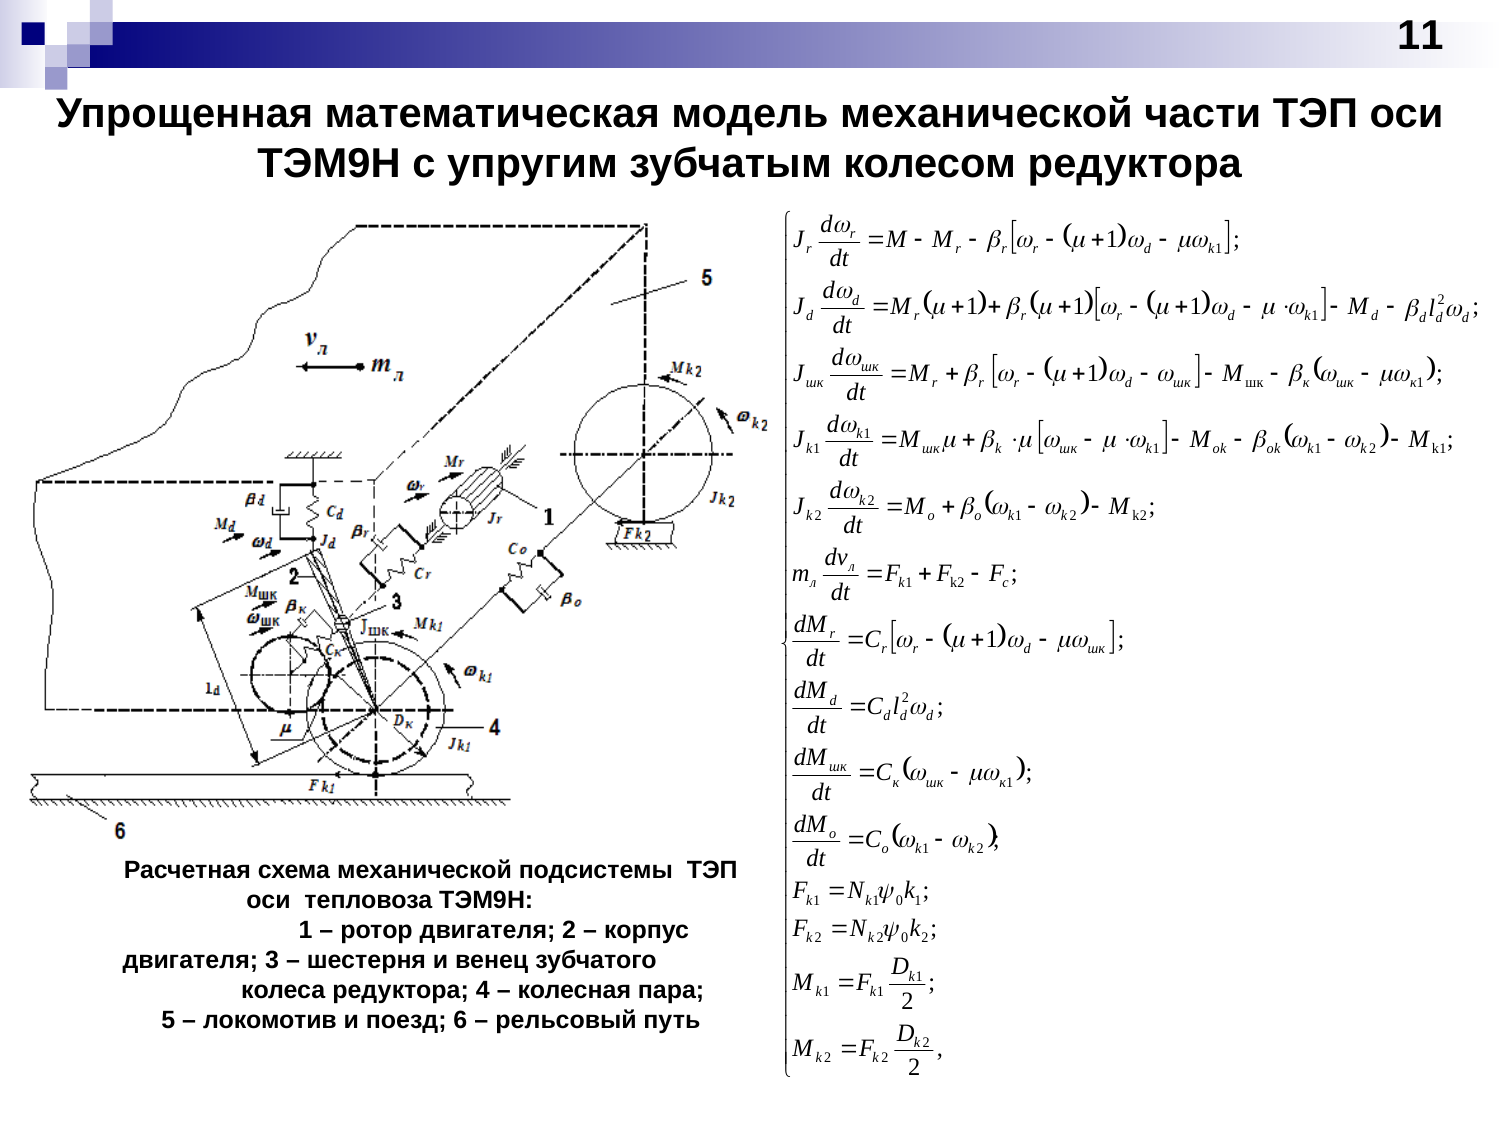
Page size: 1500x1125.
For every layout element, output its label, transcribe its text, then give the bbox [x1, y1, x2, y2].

text_box Упрощенная математическая модель механической части ТЭП оси ТЭМ9Н с упругим зубчатым колесом редуктора [0, 123, 1500, 193]
text_box 11 [1340, 1, 1500, 65]
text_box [775, 206, 1483, 1083]
text_box Упрощенная математическая модель механической части ТЭП оси ТЭМ9Н с упругим зубчатым колесом редуктора [0, 78, 1500, 122]
text_box Расчетная схема механической подсистемы ТЭП оси тепловоза ТЭМ9Н: 1 – ротор двигателя; 2 – корпус двигателя; 3 – шестерня и венец зубчатого колеса редуктора; 4 – колесная пара; 5 – локомотив и поезд; 6 – рельсовый путь [17, 855, 770, 1041]
picture [7, 207, 775, 847]
